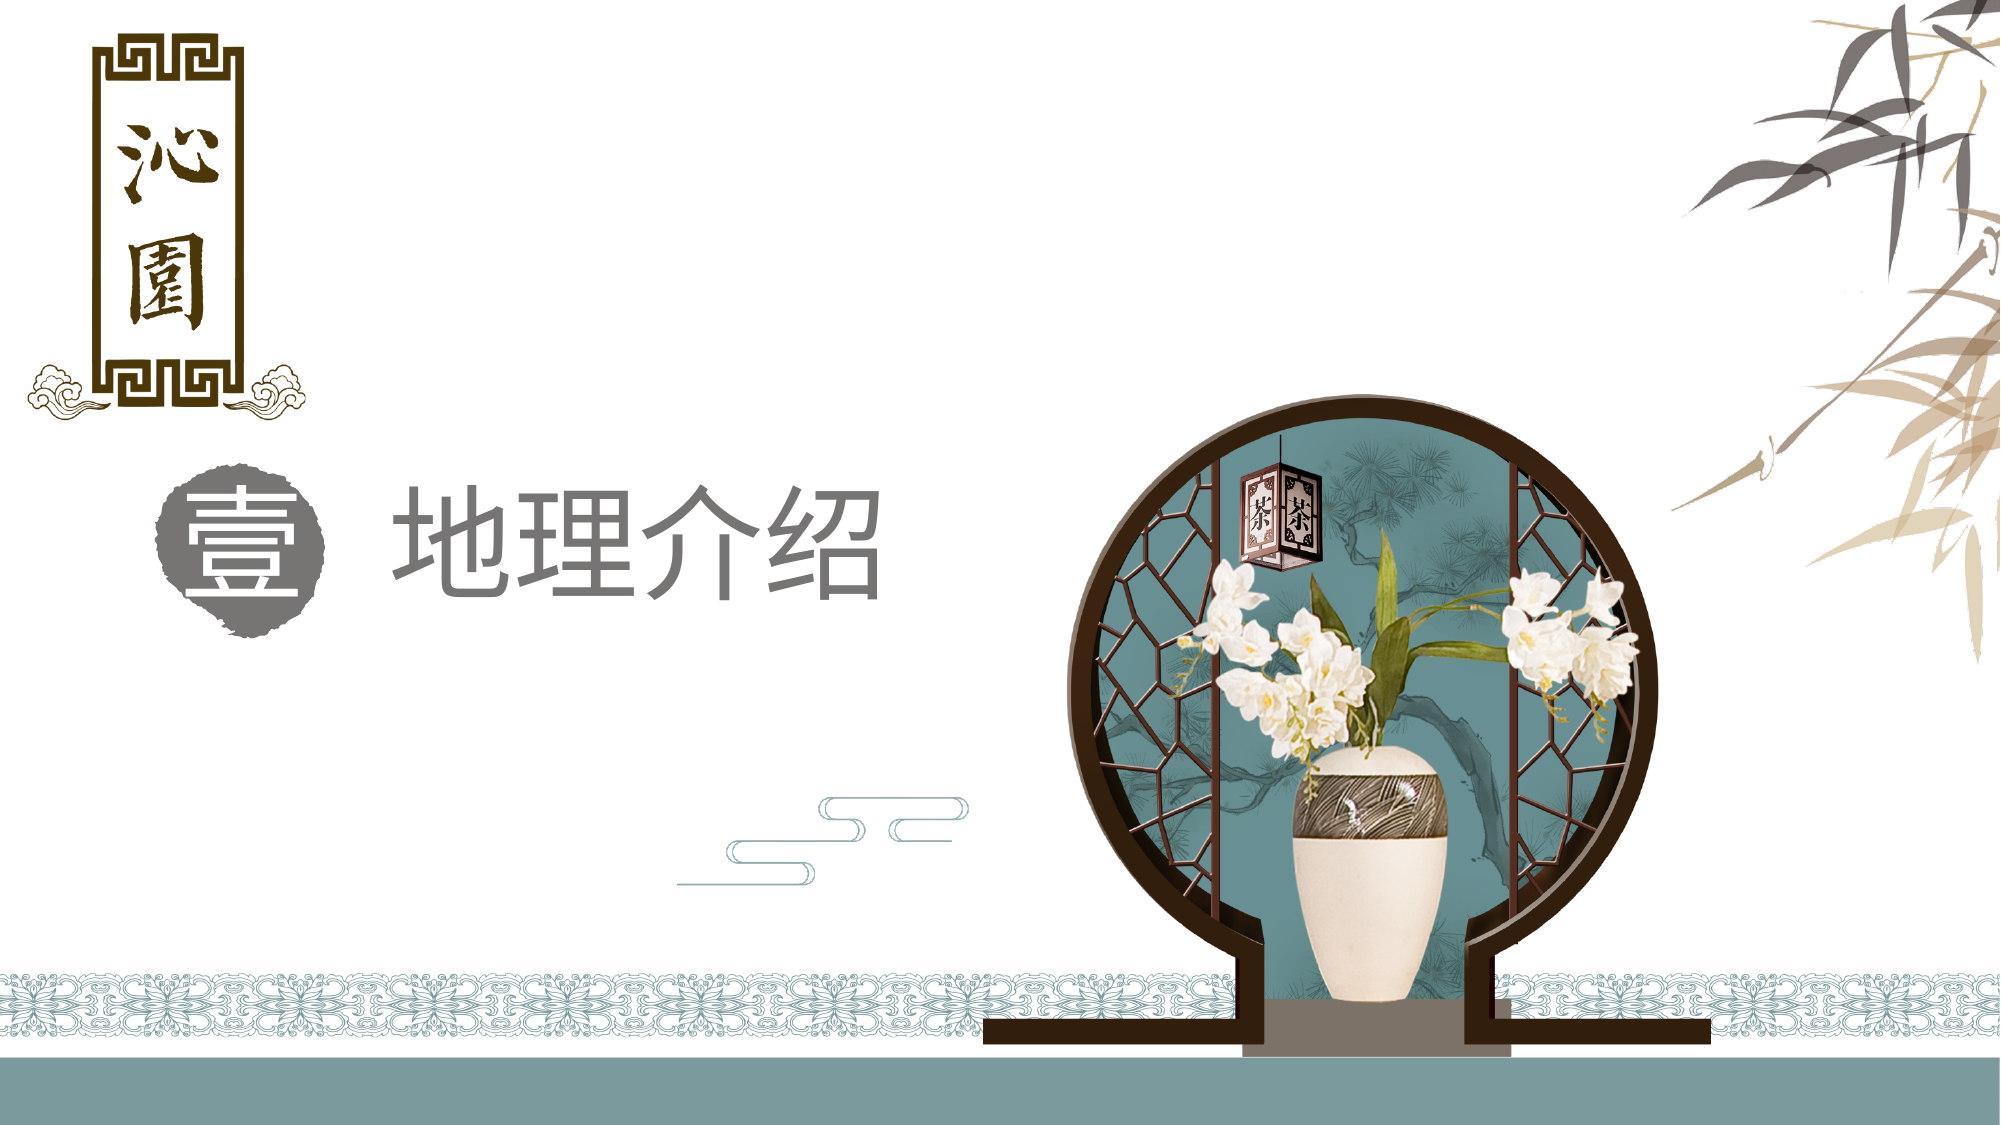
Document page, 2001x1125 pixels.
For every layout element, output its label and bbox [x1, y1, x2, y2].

picture [27, 33, 306, 450]
text_box [153, 457, 1136, 643]
picture [0, 0, 2000, 1125]
